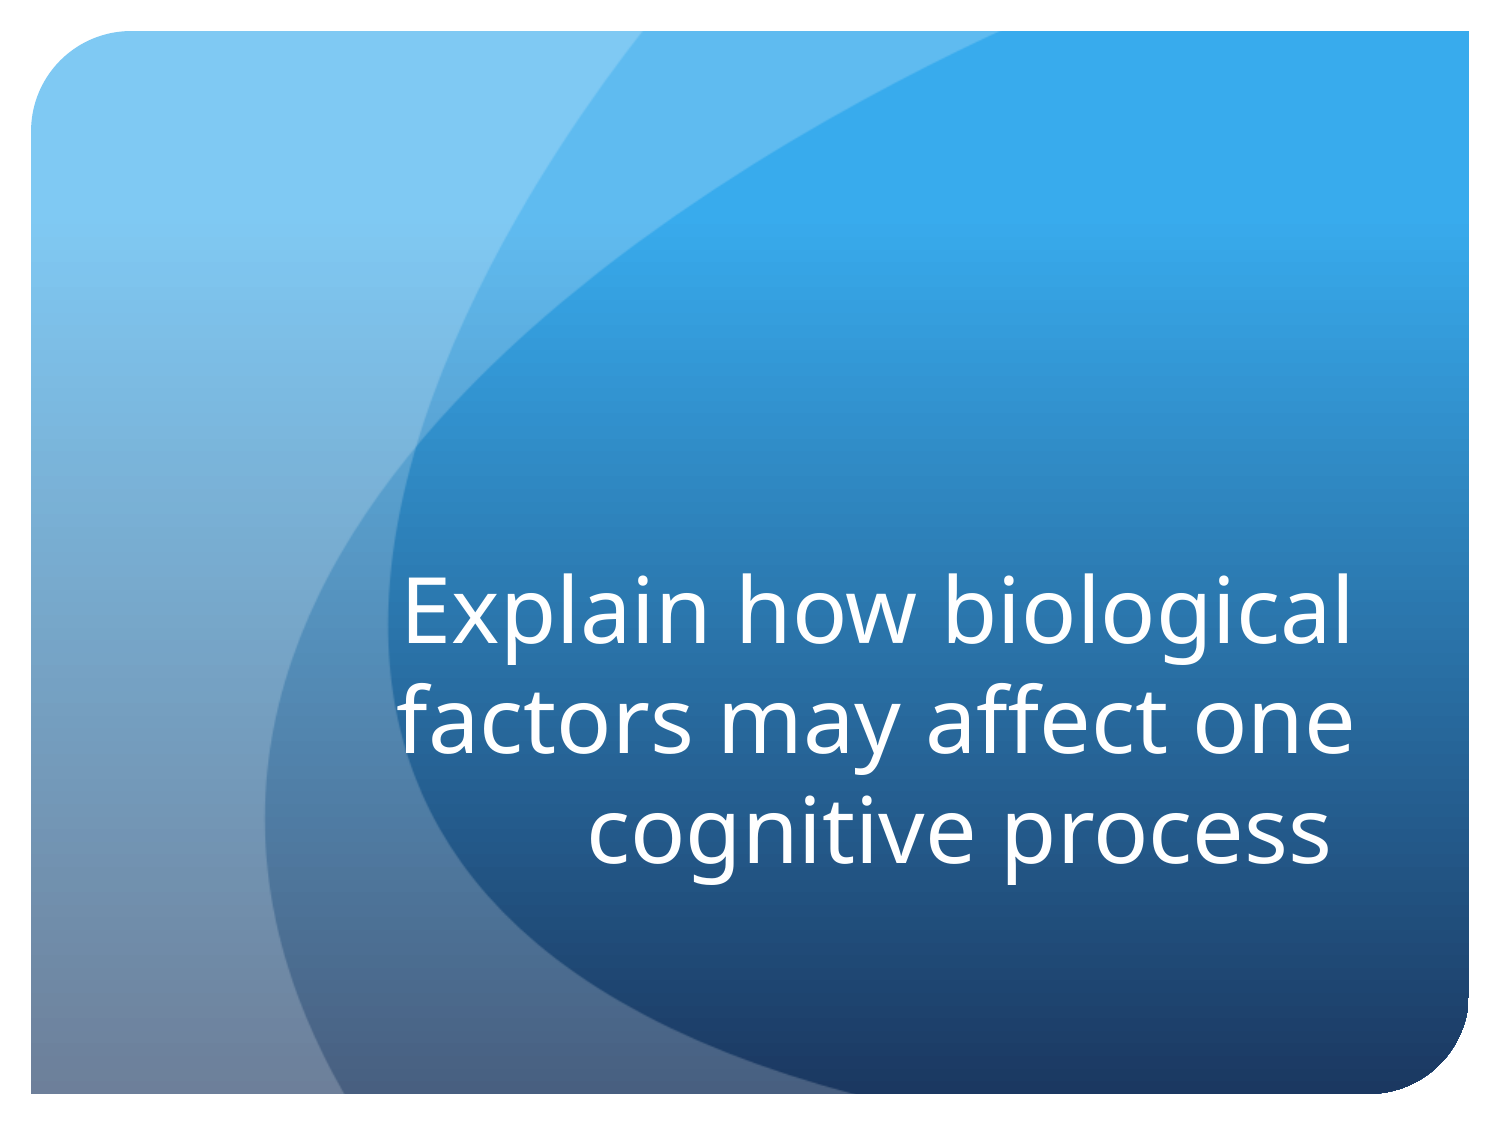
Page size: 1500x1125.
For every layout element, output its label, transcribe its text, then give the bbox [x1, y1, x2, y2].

picture [25, 30, 1474, 1095]
title Explain how biological factors may affect one cognitive process [262, 408, 1372, 889]
